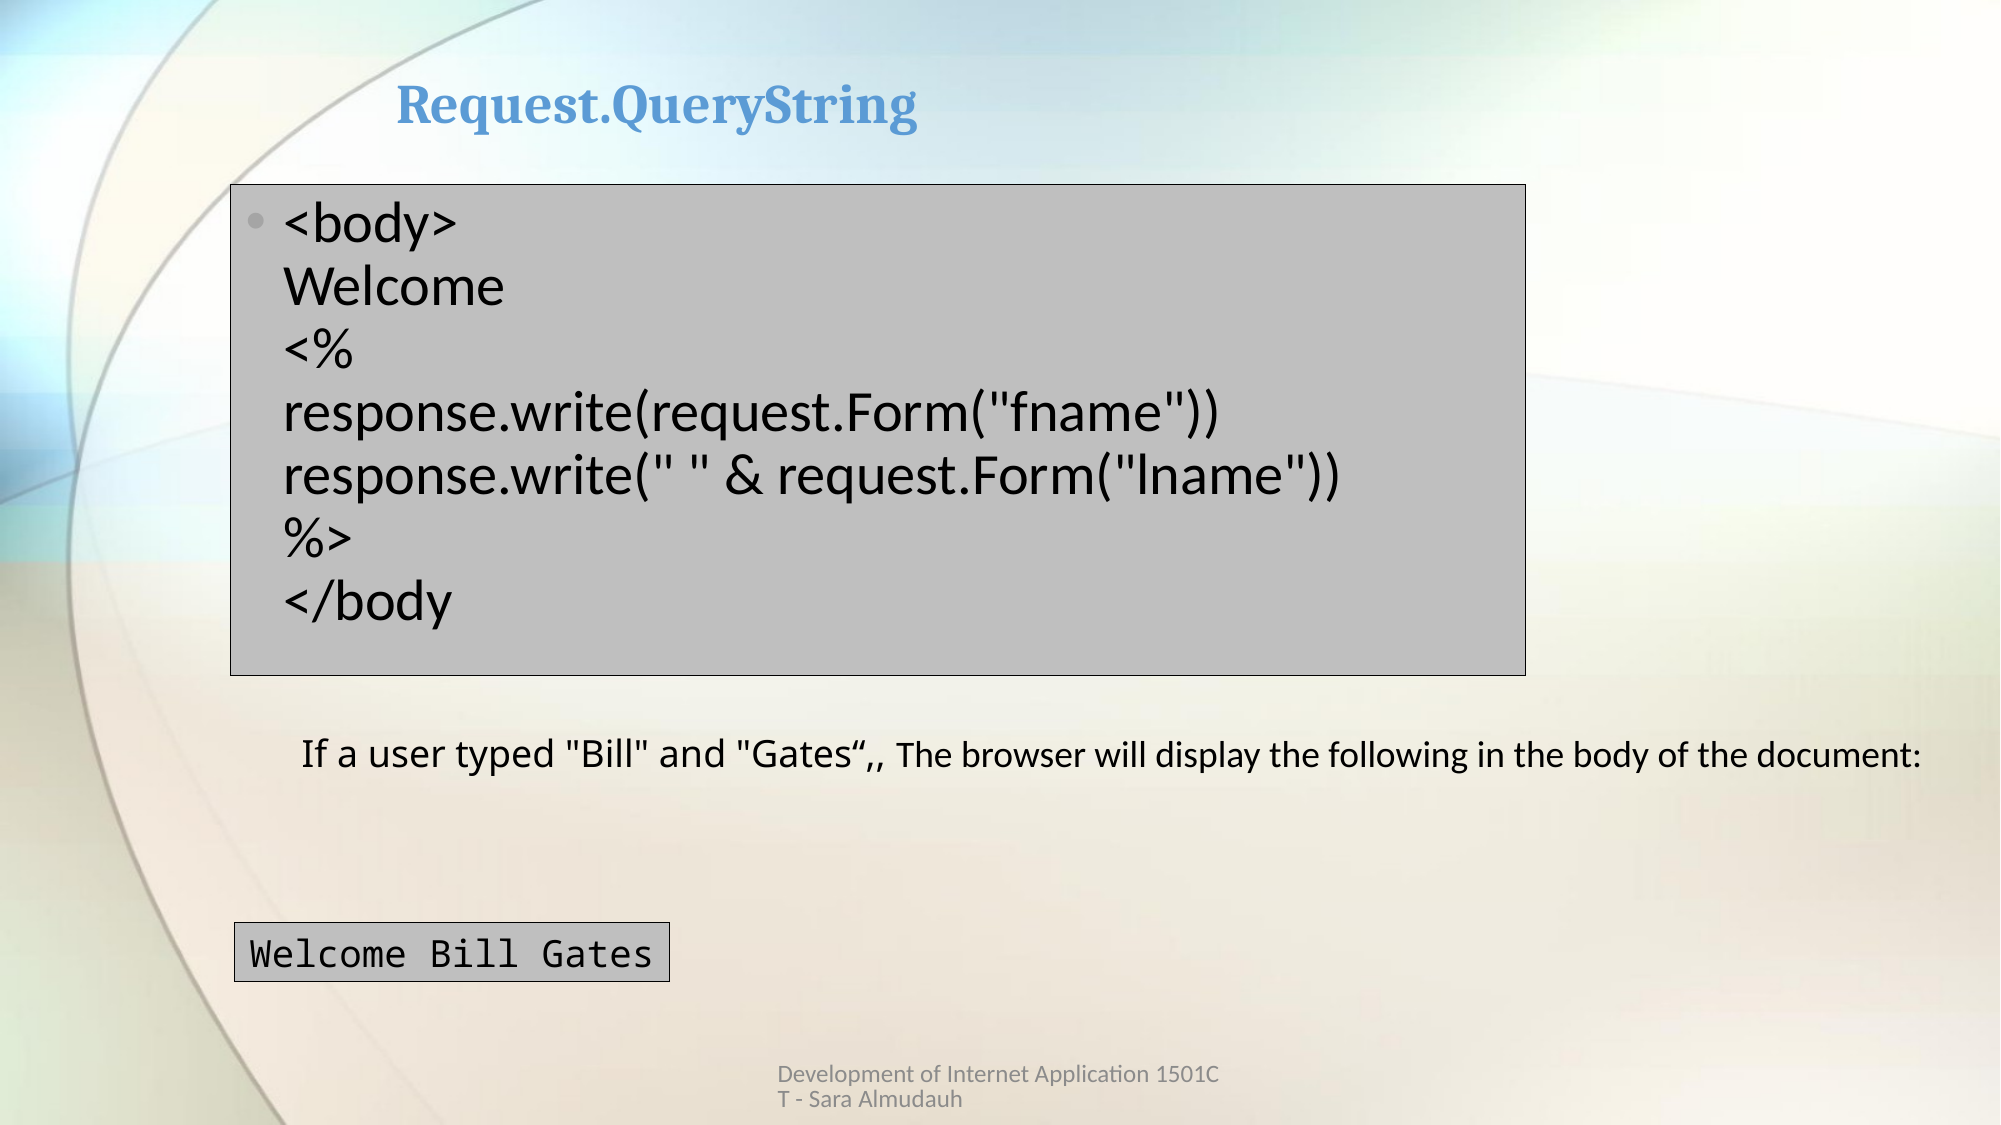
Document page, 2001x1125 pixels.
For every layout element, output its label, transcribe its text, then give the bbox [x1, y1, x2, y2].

footer Development of Internet Application 1501CT - Sara Almudauh [762, 1042, 1238, 1103]
picture [0, 0, 2001, 1125]
list <body> Welcome <% response.write(request.Form("fname")) response.write(" " & request.Form("lname")) %> </body [230, 184, 1526, 676]
text_box If a user typed "Bill" and "Gates“,, The browser will display the following in the body of the document: [286, 722, 1939, 783]
title Request.QueryString [381, 59, 1863, 278]
text_box Welcome Bill Gates [234, 922, 670, 982]
